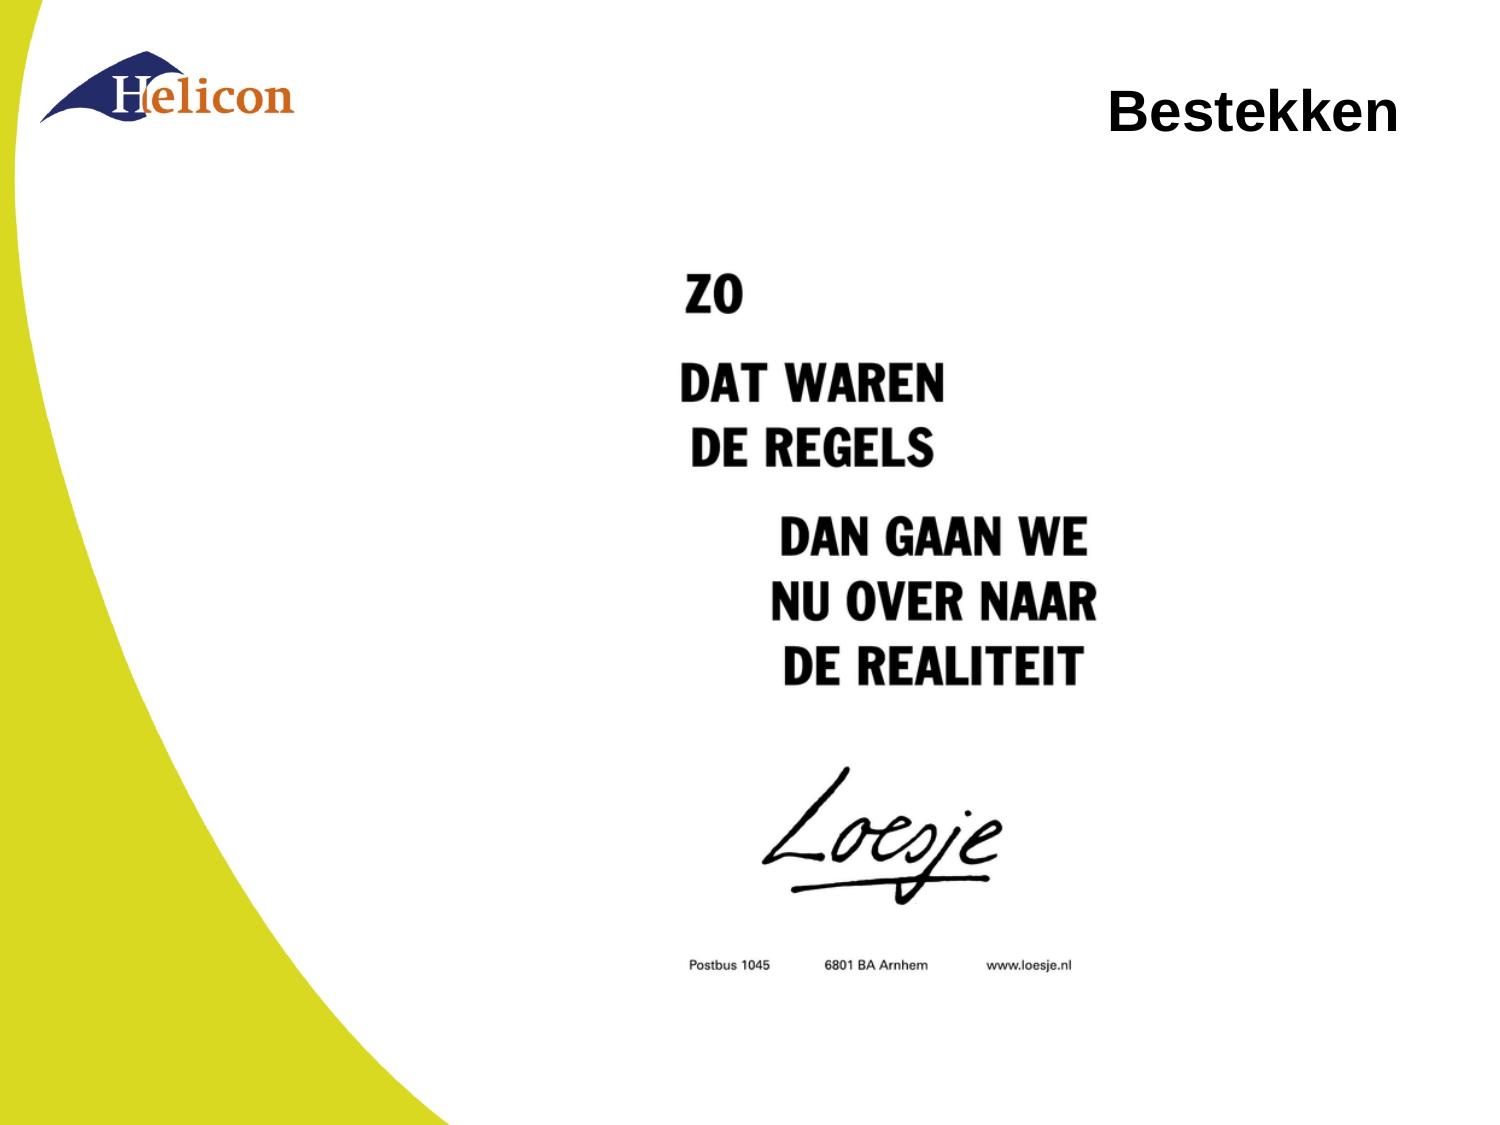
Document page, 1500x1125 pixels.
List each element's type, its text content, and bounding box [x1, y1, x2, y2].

title Bestekken [324, 54, 1415, 161]
picture [0, 0, 1500, 1125]
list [591, 196, 1170, 1006]
